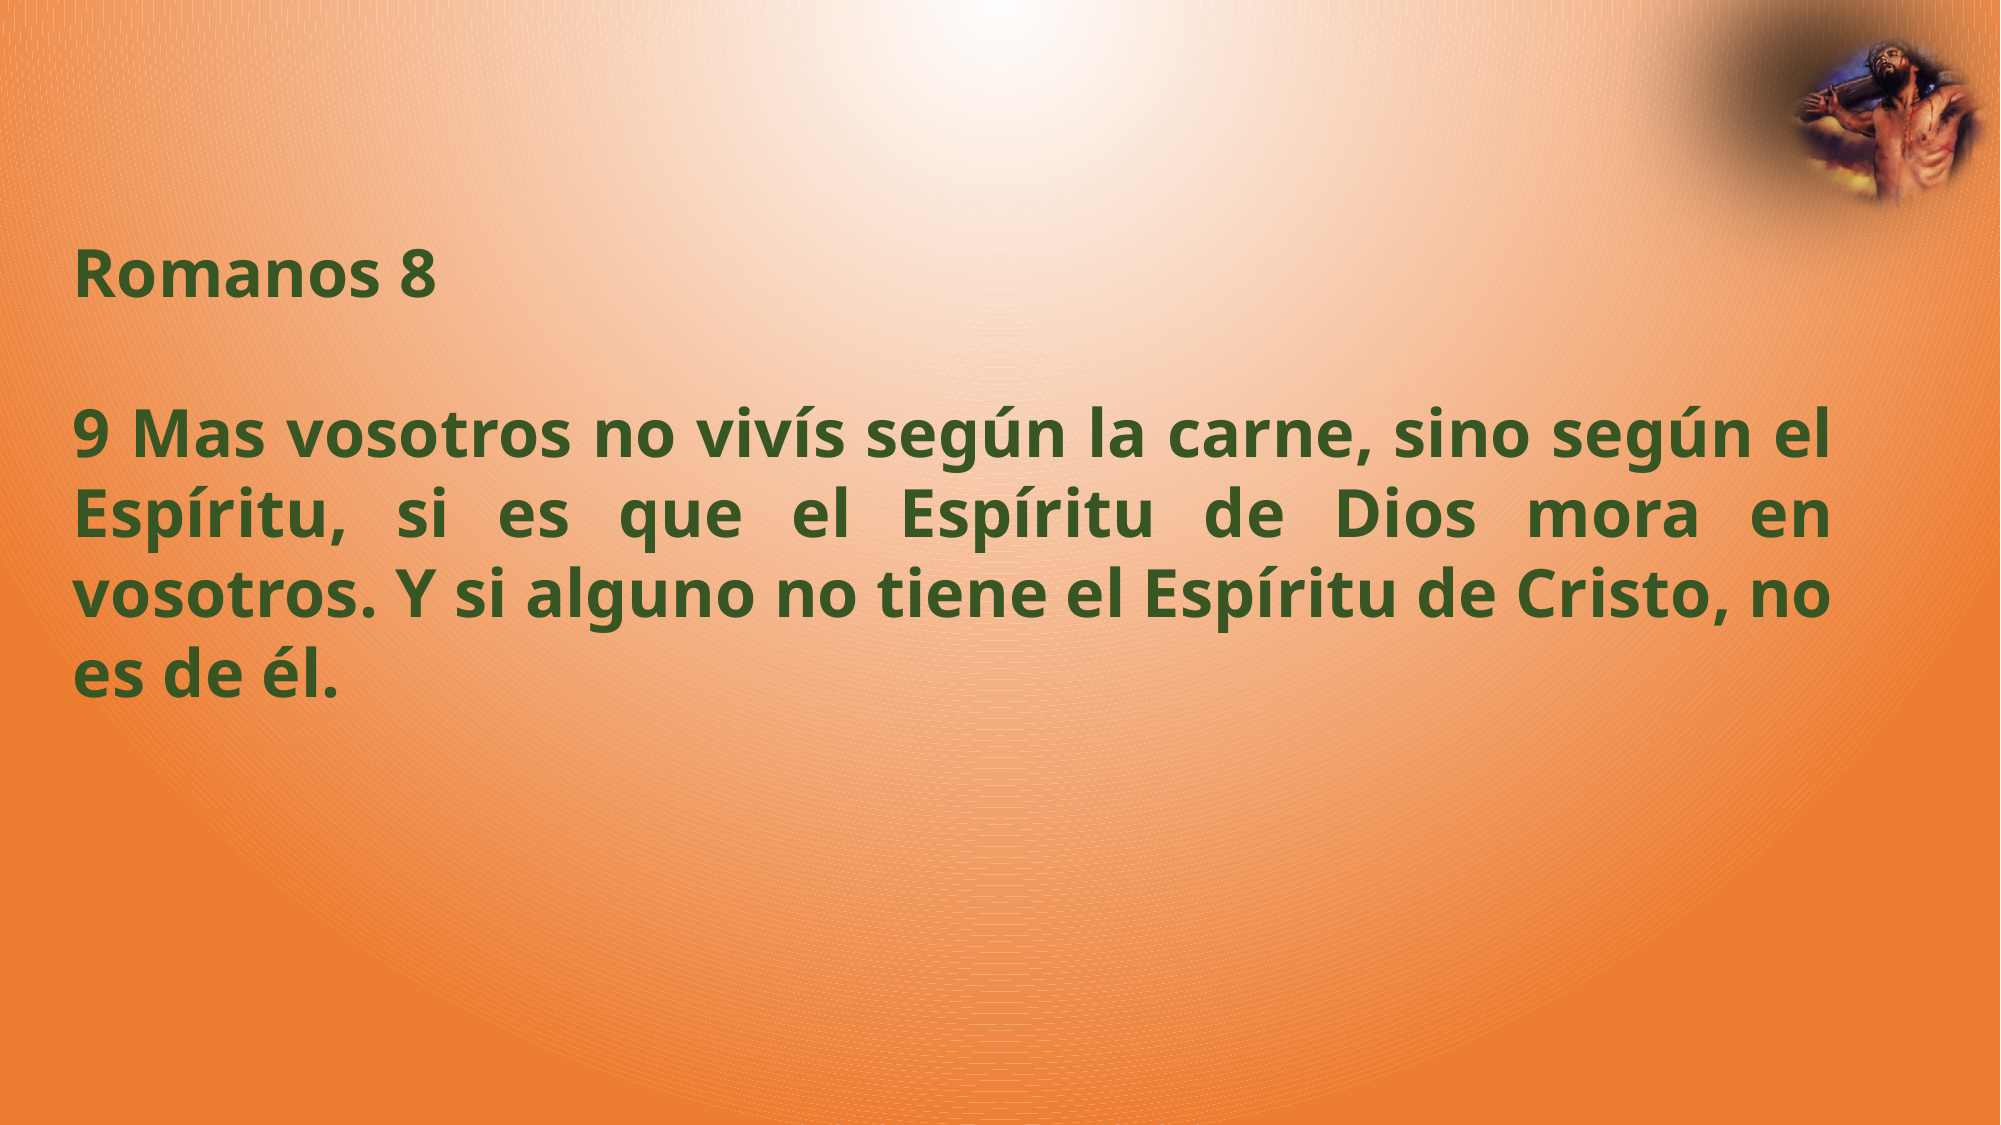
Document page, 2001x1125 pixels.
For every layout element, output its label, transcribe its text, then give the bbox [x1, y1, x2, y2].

picture [1779, 26, 2000, 220]
text_box Romanos 8 9 Mas vosotros no vivís según la carne, sino según el Espíritu, si es que el Espíritu de Dios mora en vosotros. Y si alguno no tiene el Espíritu de Cristo, no es de él. [58, 223, 1850, 719]
